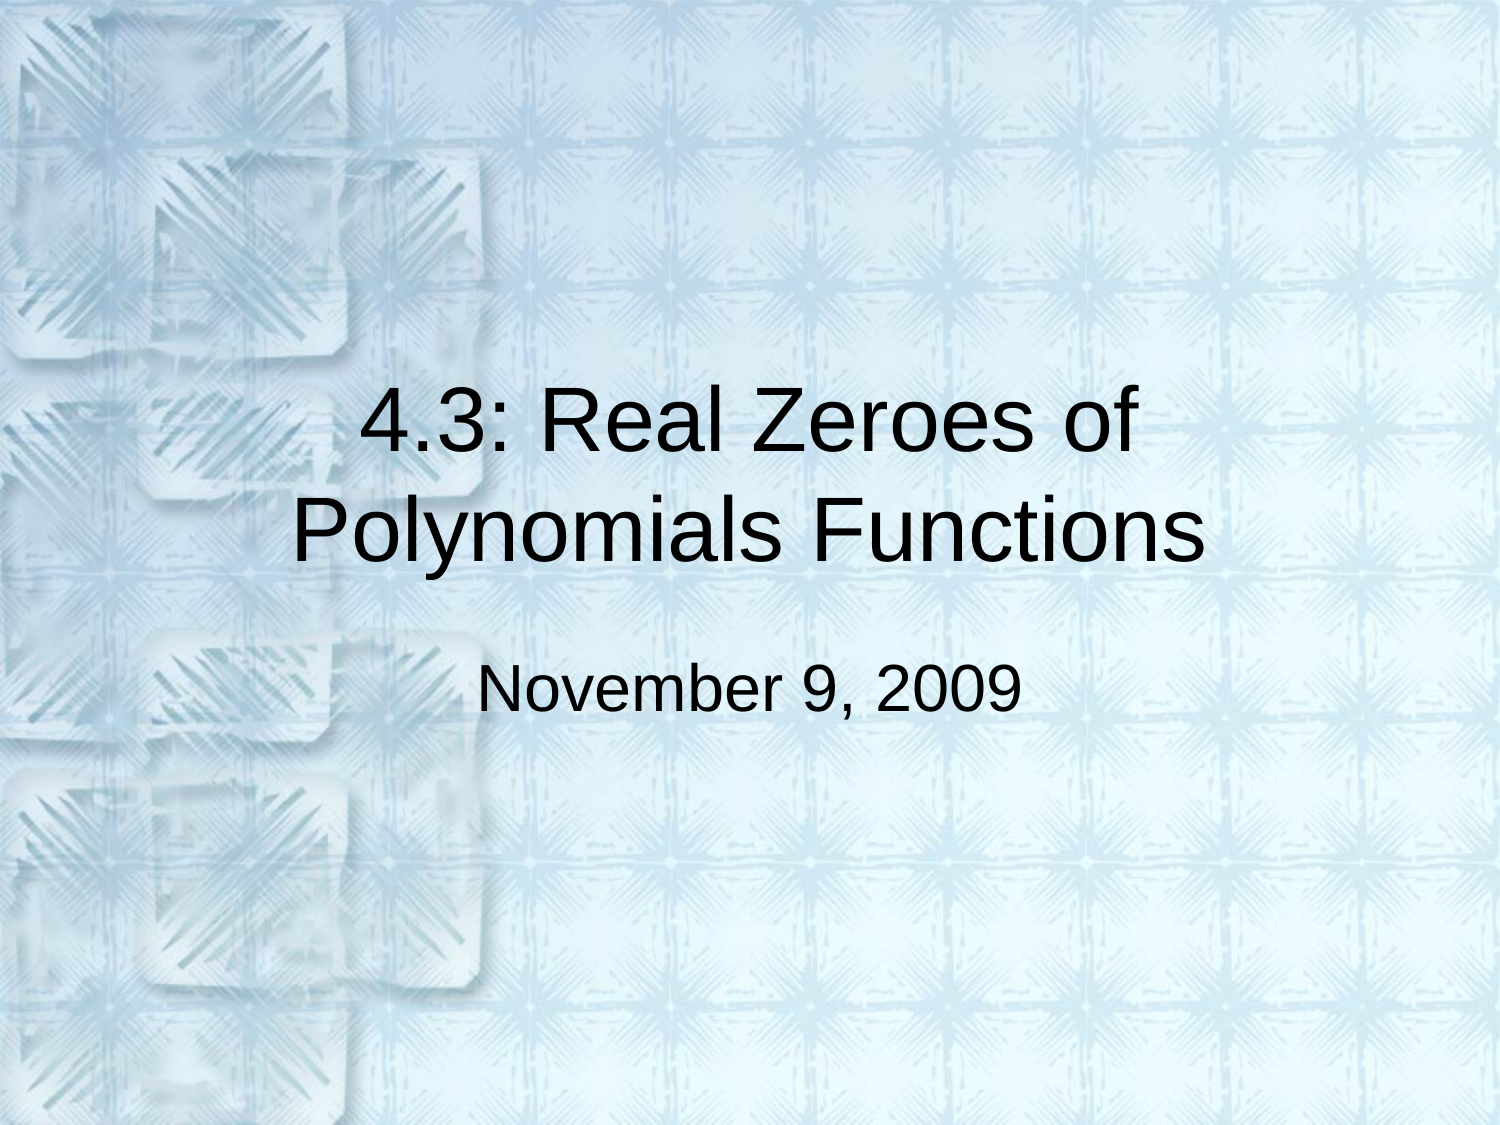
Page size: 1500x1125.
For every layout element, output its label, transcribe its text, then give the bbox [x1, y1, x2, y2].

title 4.3: Real Zeroes of Polynomials Functions [112, 349, 1388, 591]
picture [0, 0, 1500, 1125]
subtitle November 9, 2009 [224, 637, 1276, 926]
